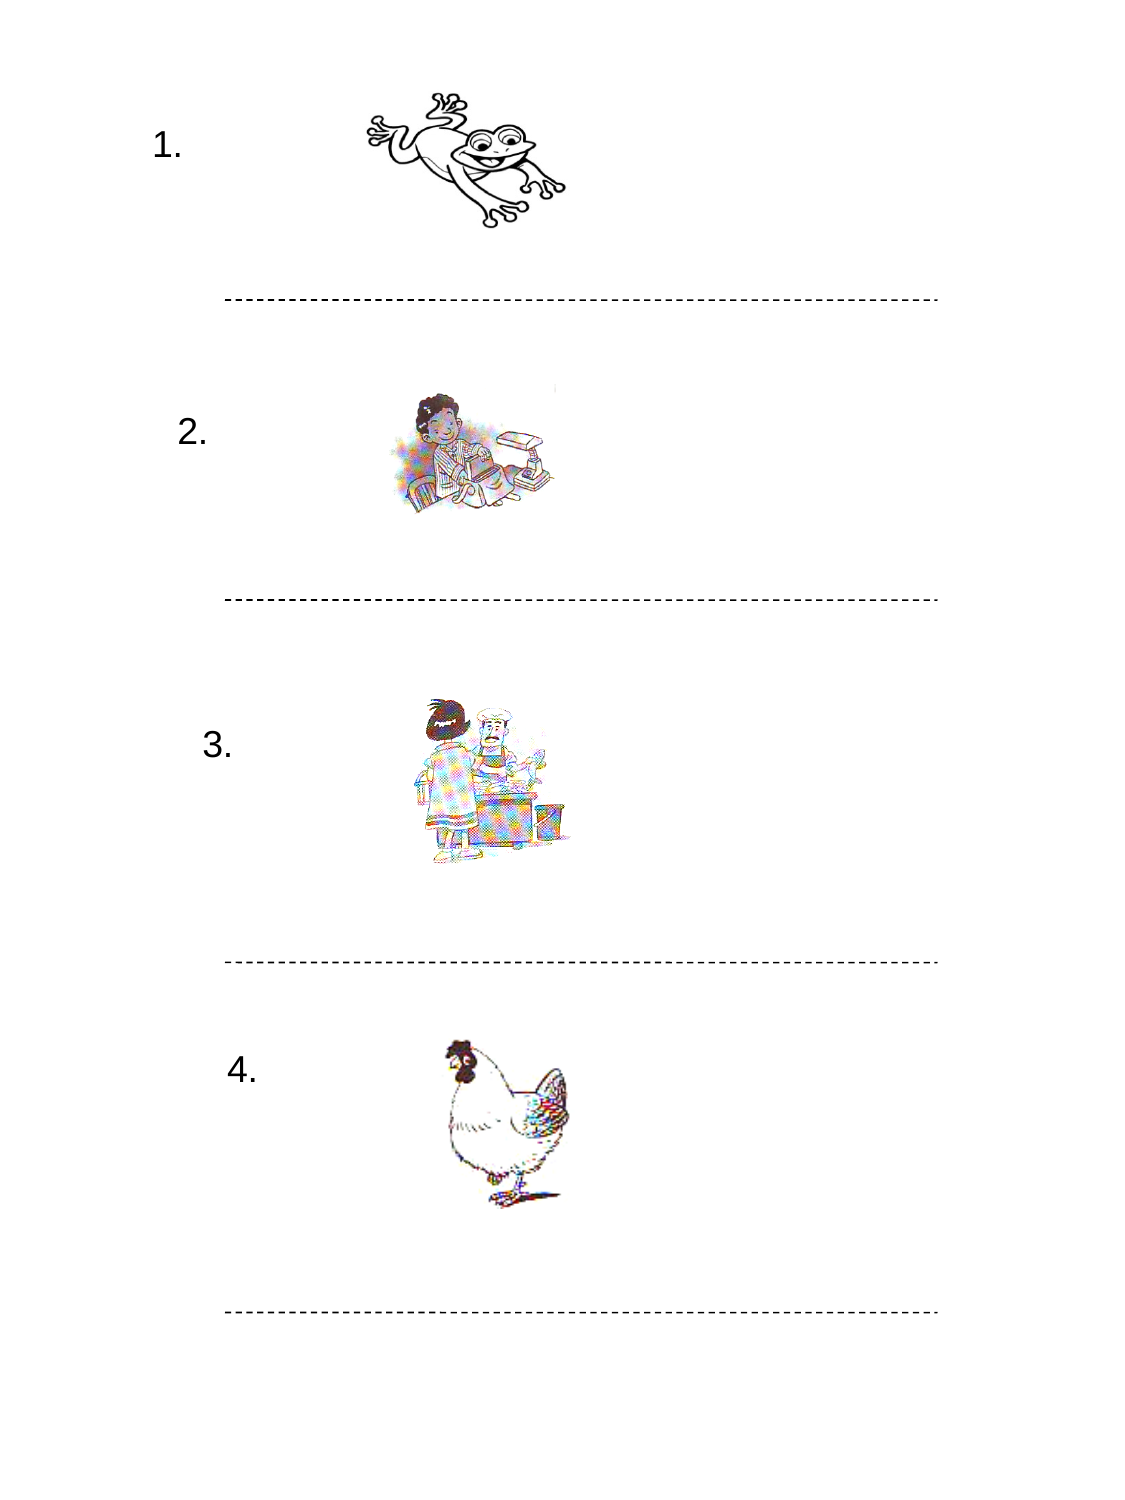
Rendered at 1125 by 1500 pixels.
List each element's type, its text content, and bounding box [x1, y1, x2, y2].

text_box 2. [162, 399, 250, 460]
picture [387, 374, 563, 538]
text_box 1. [137, 112, 225, 173]
text_box 3. [187, 712, 275, 773]
picture [412, 1037, 588, 1210]
text_box 4. [212, 1037, 300, 1098]
picture [387, 687, 601, 865]
picture [362, 74, 576, 235]
